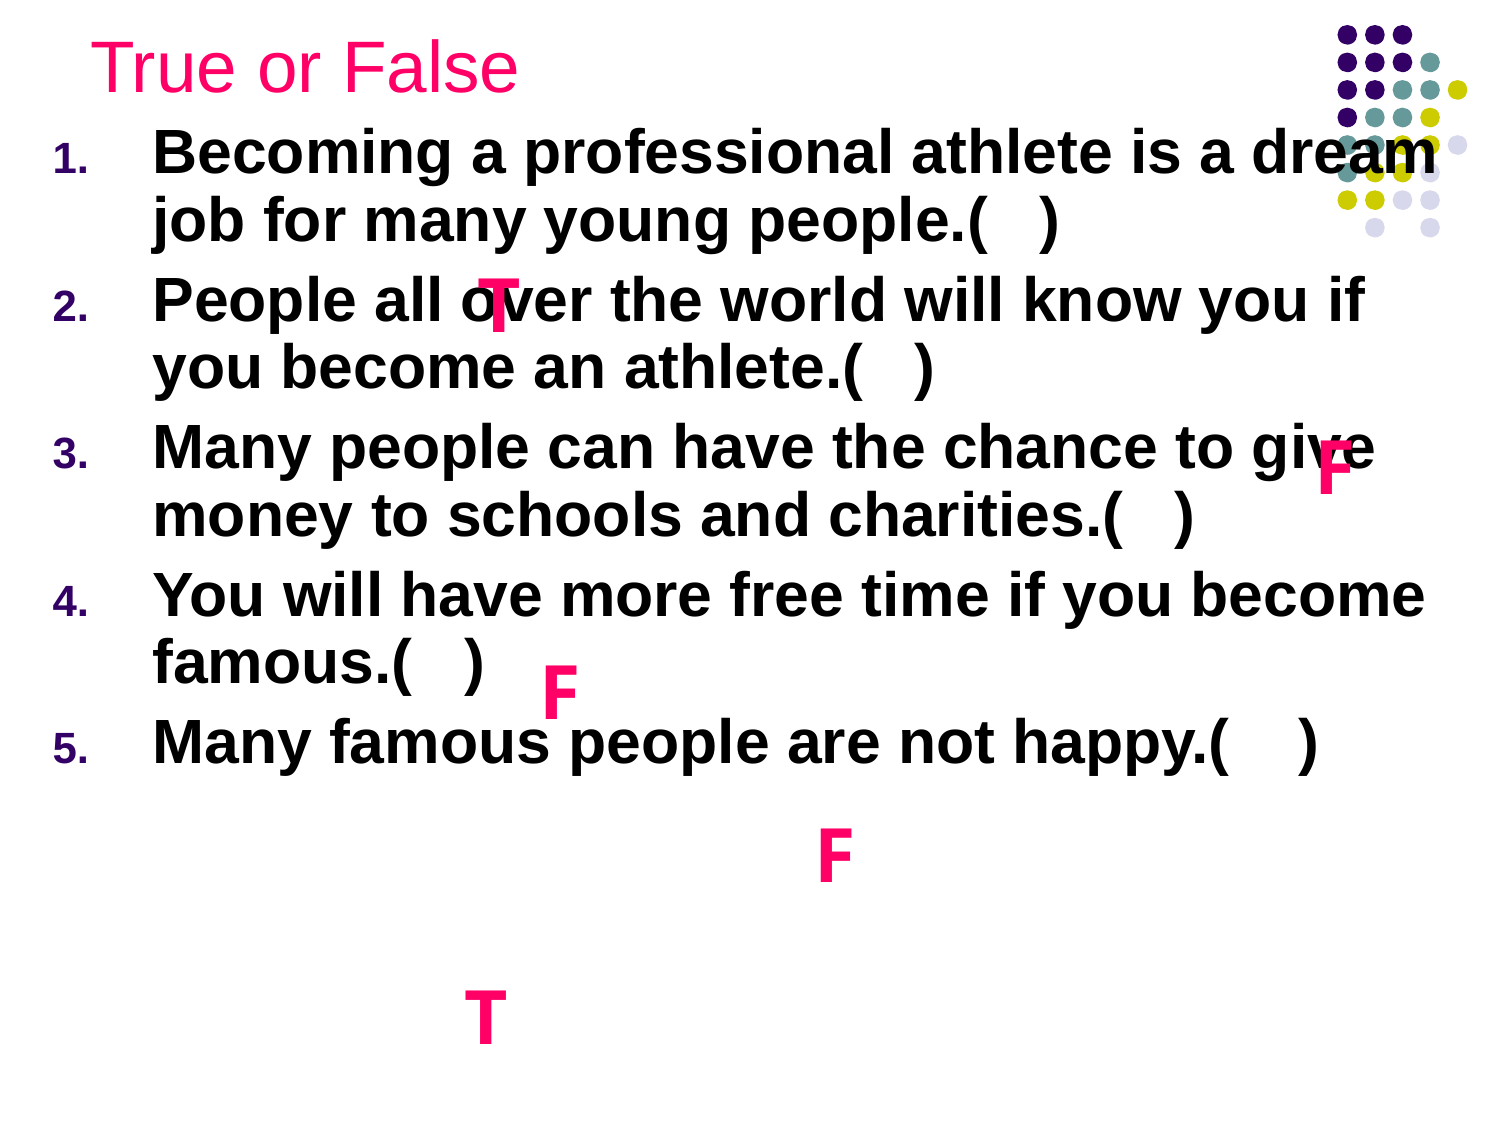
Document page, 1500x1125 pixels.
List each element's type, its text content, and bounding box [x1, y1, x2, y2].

text_box F [1299, 412, 1388, 518]
text_box T [462, 249, 538, 355]
text_box F [524, 637, 613, 743]
text_box T [450, 962, 550, 1068]
list Becoming a professional athlete is a dream job for many young people.( ) People all over the world will know you if you become an athlete.( ) Many people can have the chance to give money to schools and charities.( ) You will have more free time if you become famous.( ) Many famous people are not happy.( ) [37, 112, 1500, 1050]
text_box F [800, 799, 900, 905]
title True or False [75, 20, 1313, 112]
